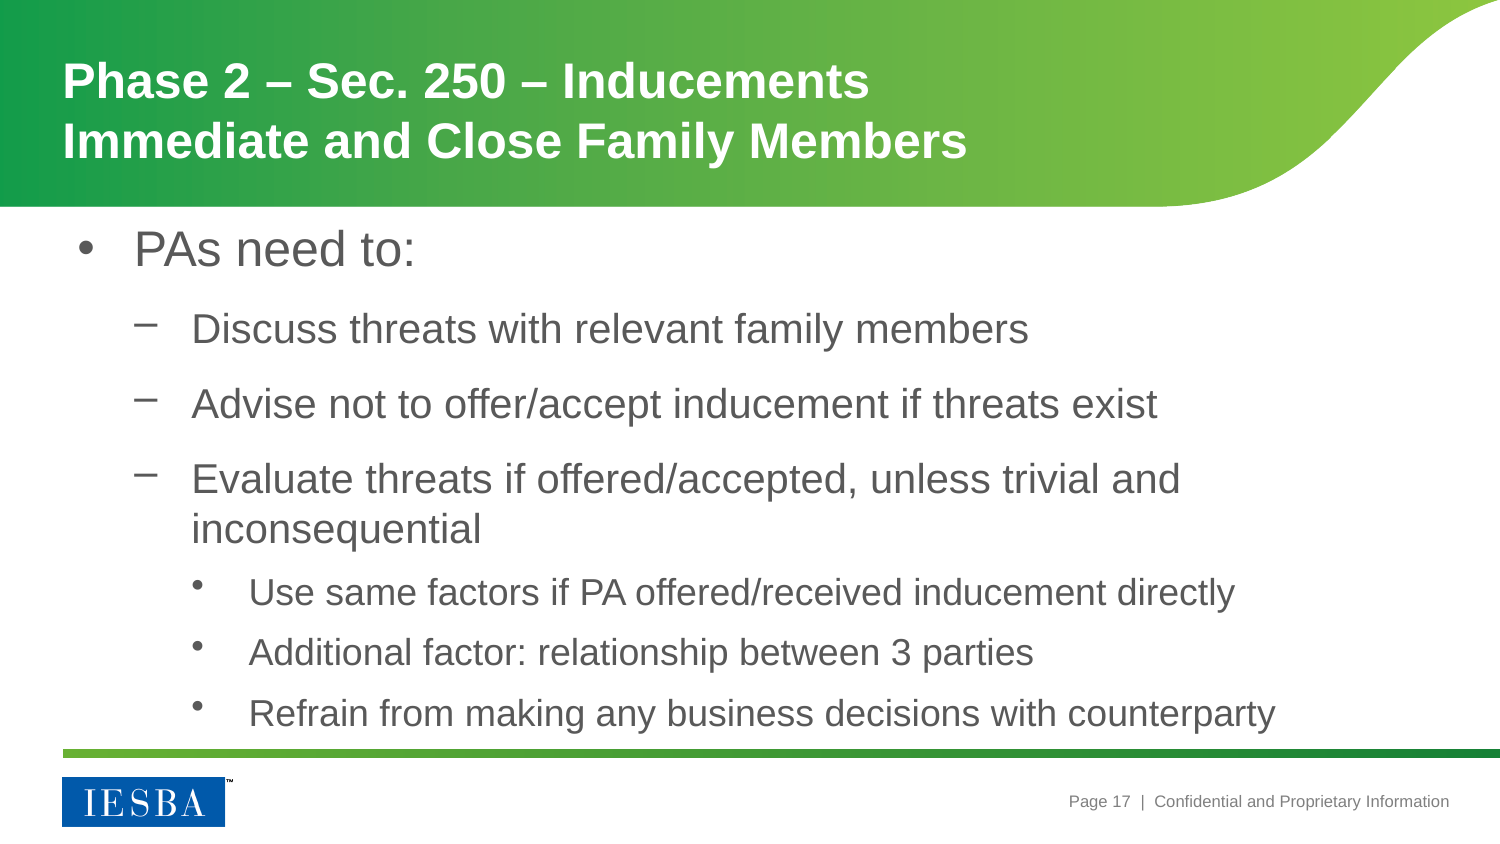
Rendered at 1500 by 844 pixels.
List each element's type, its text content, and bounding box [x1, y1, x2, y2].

picture [0, 0, 1500, 207]
title Phase 2 – Sec. 250 – Inducements Immediate and Close Family Members [62, 75, 1300, 142]
picture [62, 777, 233, 827]
list PAs need to: Discuss threats with relevant family members Advise not to offer/accept inducement if threats exist Evaluate threats if offered/accepted, unless trivial and inconsequential Use same factors if PA offered/received inducement directly Additional factor: relationship between 3 parties Refrain from making any business decisions with counterparty [62, 209, 1450, 747]
